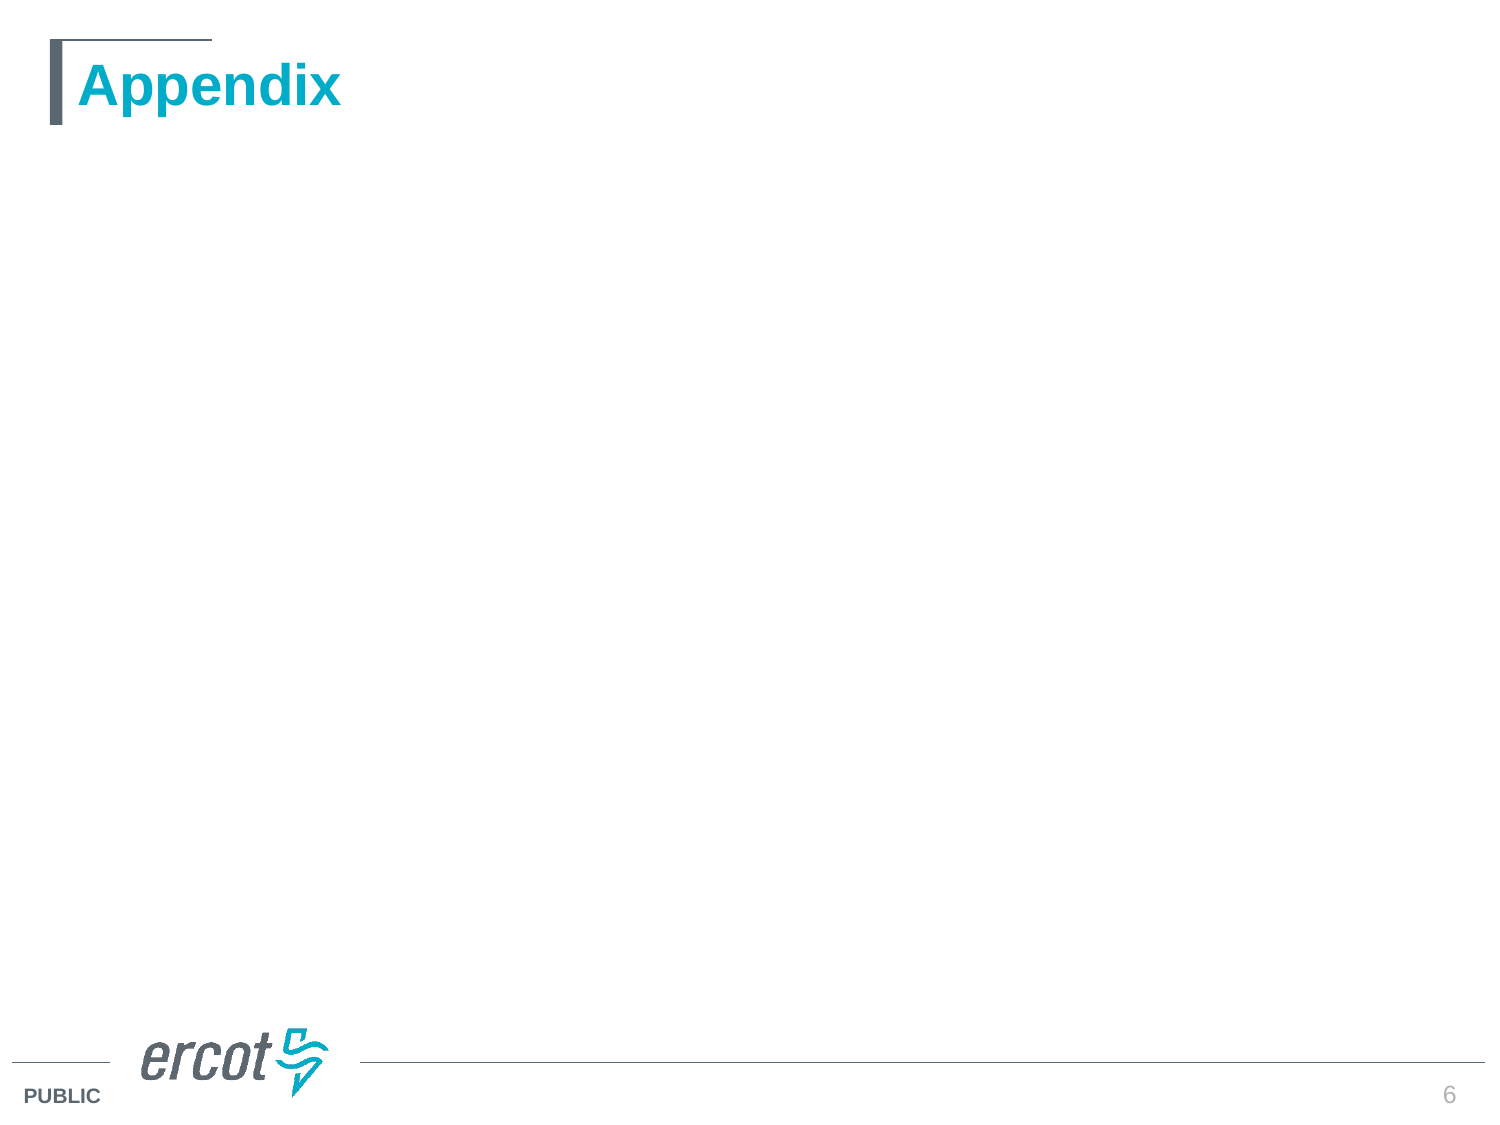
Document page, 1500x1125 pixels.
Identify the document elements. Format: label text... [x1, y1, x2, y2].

title Appendix [62, 39, 1450, 228]
slide_number 6 [1412, 1076, 1488, 1112]
picture [137, 1024, 332, 1100]
